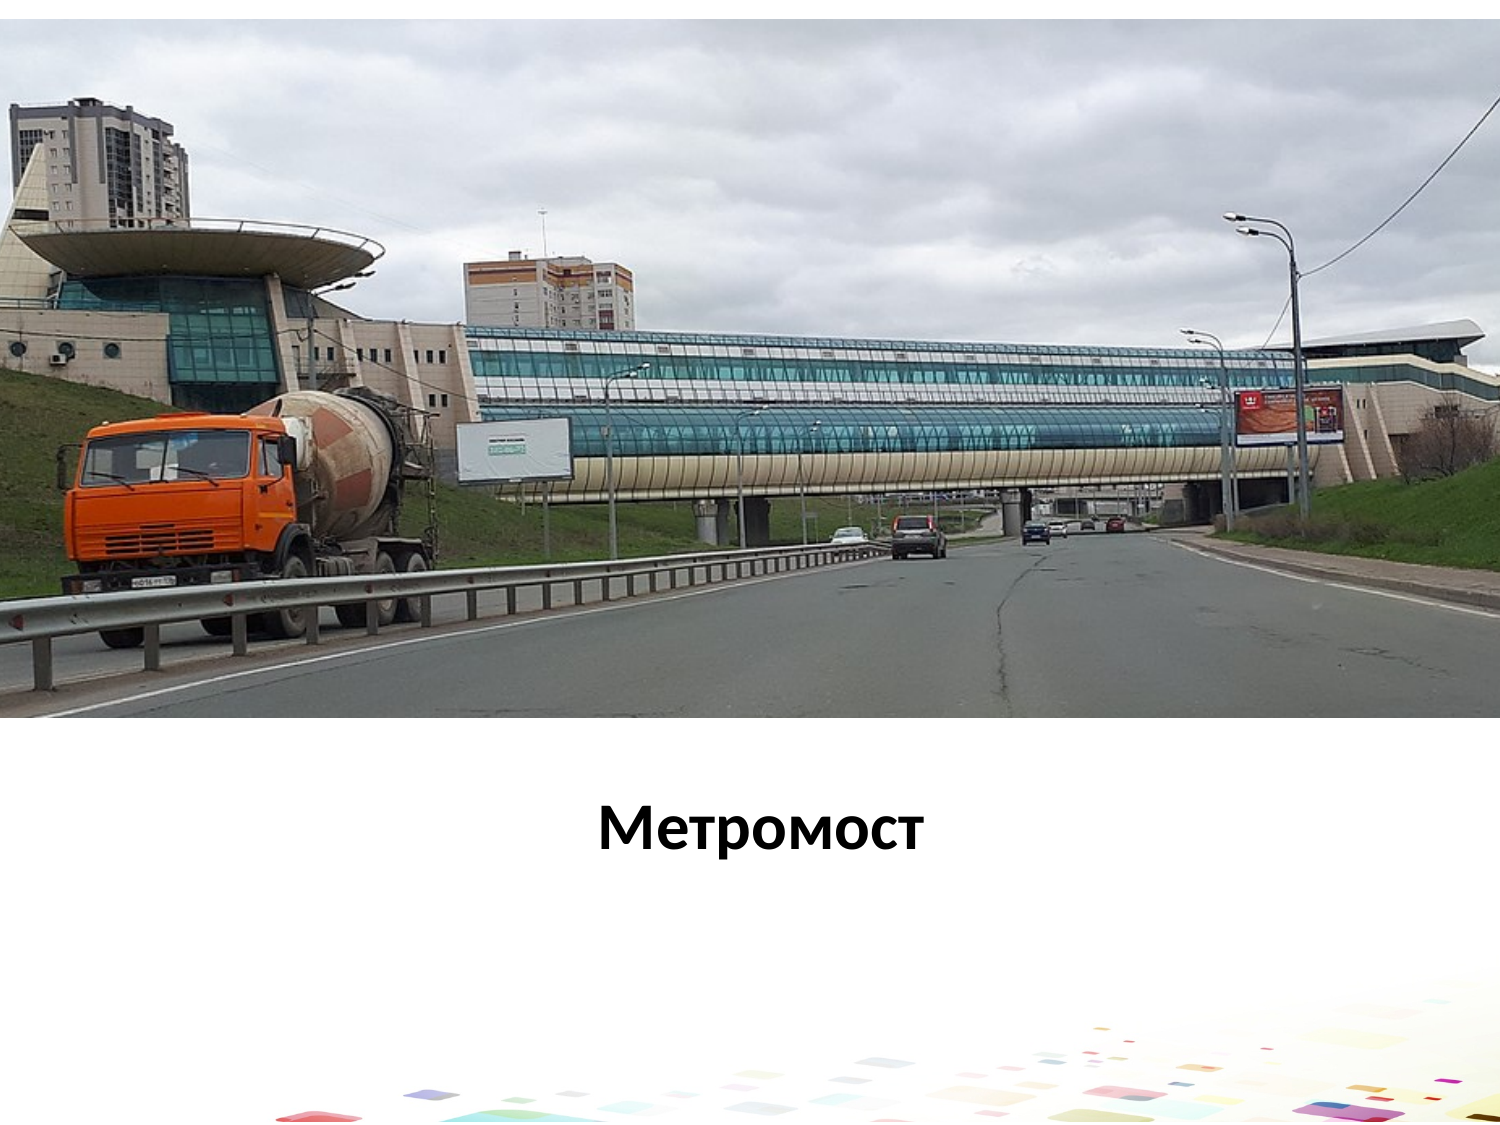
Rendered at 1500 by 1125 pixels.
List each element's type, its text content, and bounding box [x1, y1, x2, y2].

picture [0, 0, 1500, 1122]
text_box Метромост [583, 775, 940, 870]
